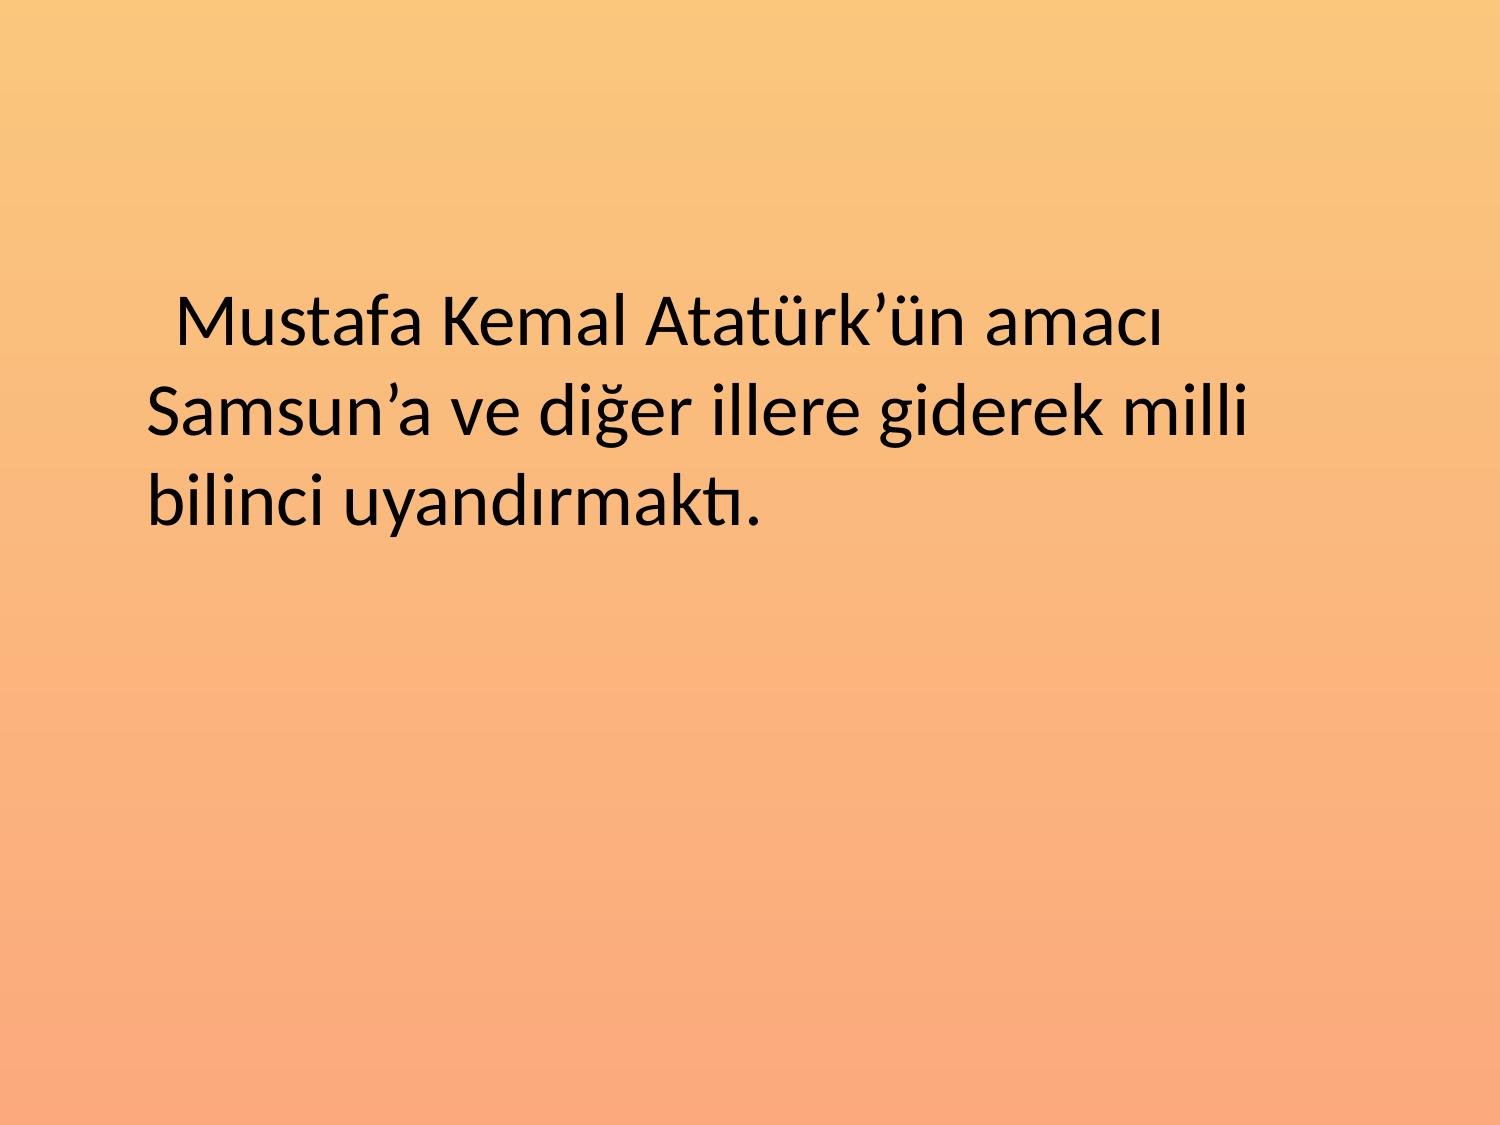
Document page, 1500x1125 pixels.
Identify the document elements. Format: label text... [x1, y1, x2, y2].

list Mustafa Kemal Atatürk’ün amacı Samsun’a ve diğer illere giderek milli bilinci uyandırmaktı. [75, 262, 1425, 1005]
